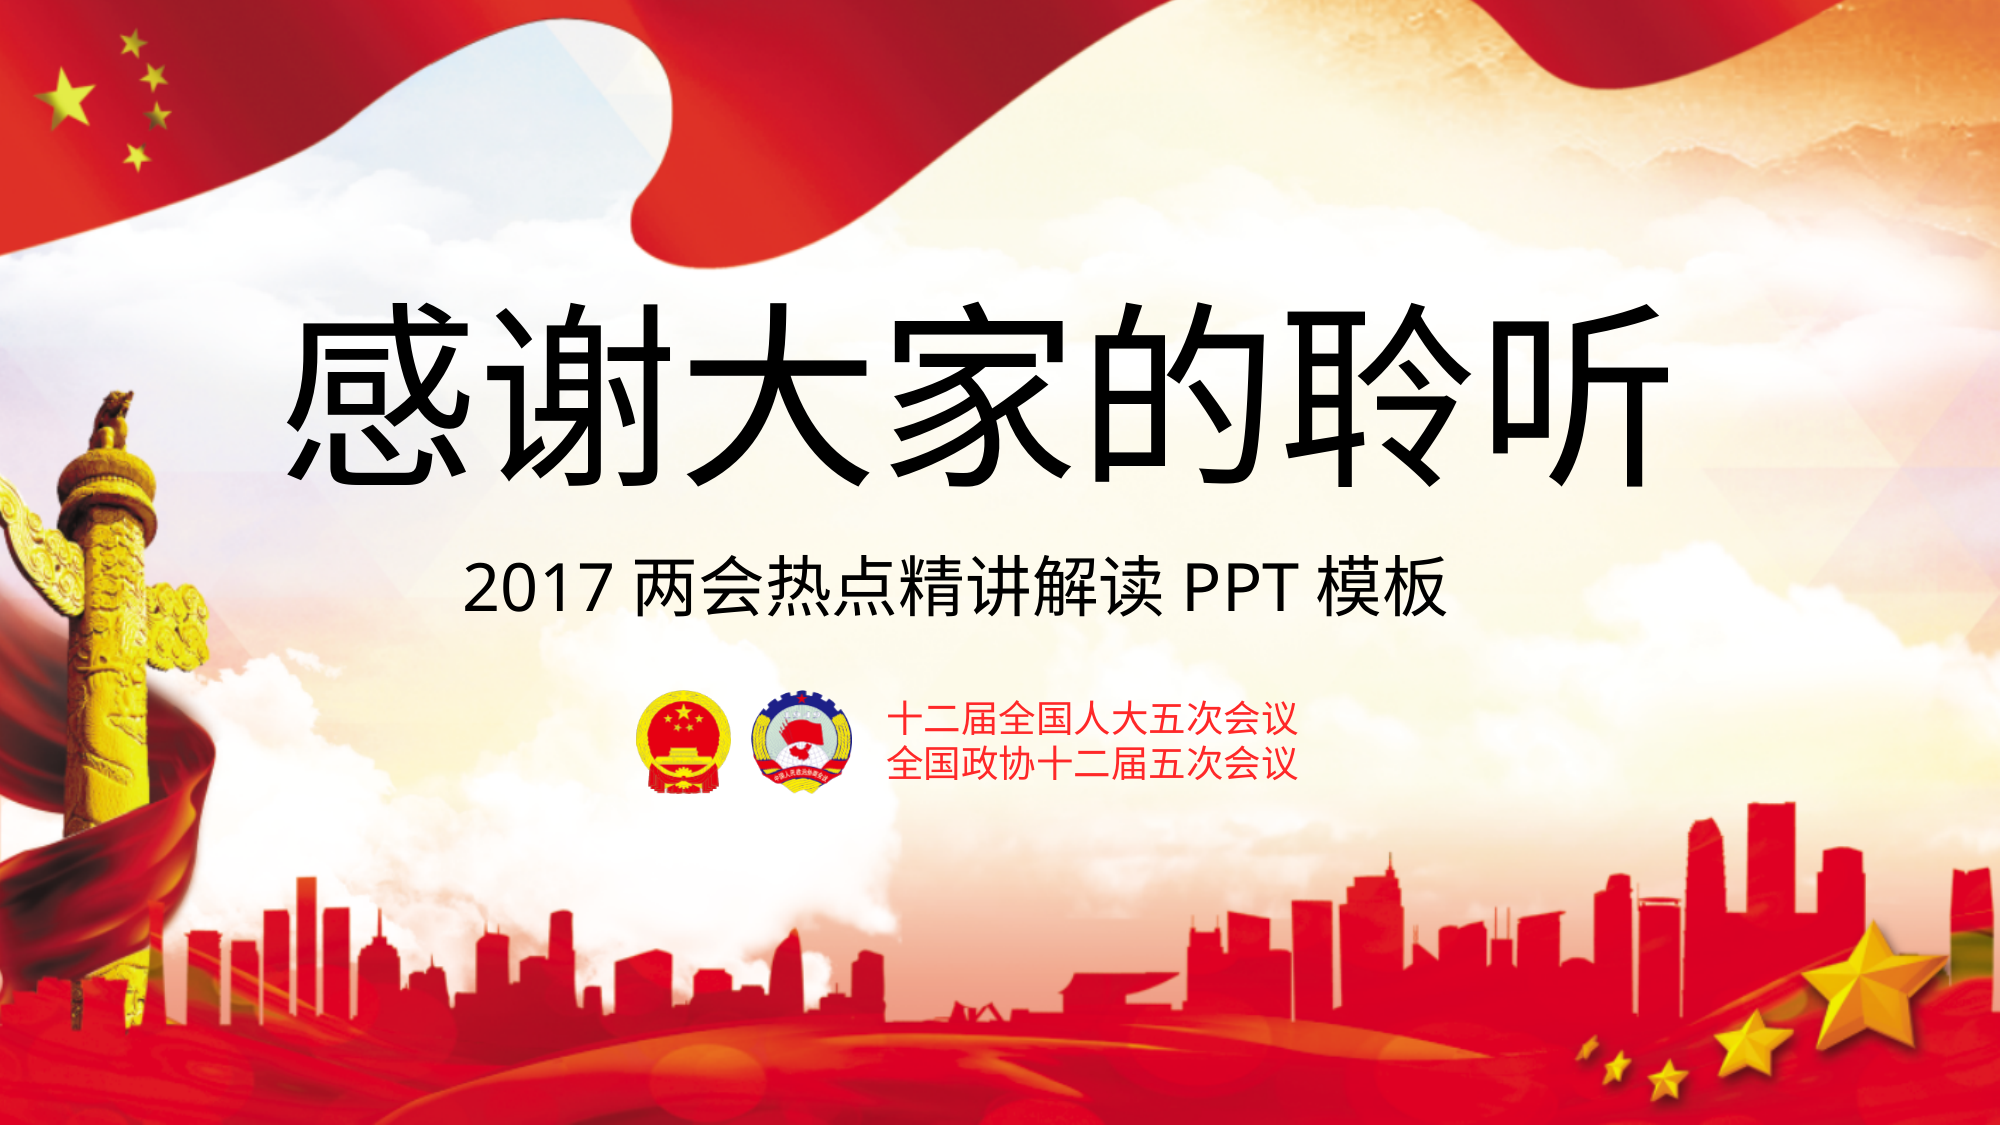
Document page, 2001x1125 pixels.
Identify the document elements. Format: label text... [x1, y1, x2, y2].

text_box 2017两会热点精讲解读PPT模板 [447, 537, 1464, 633]
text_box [636, 687, 1361, 796]
picture [0, 0, 2000, 1125]
text_box 感谢大家的聆听 [252, 263, 1706, 519]
